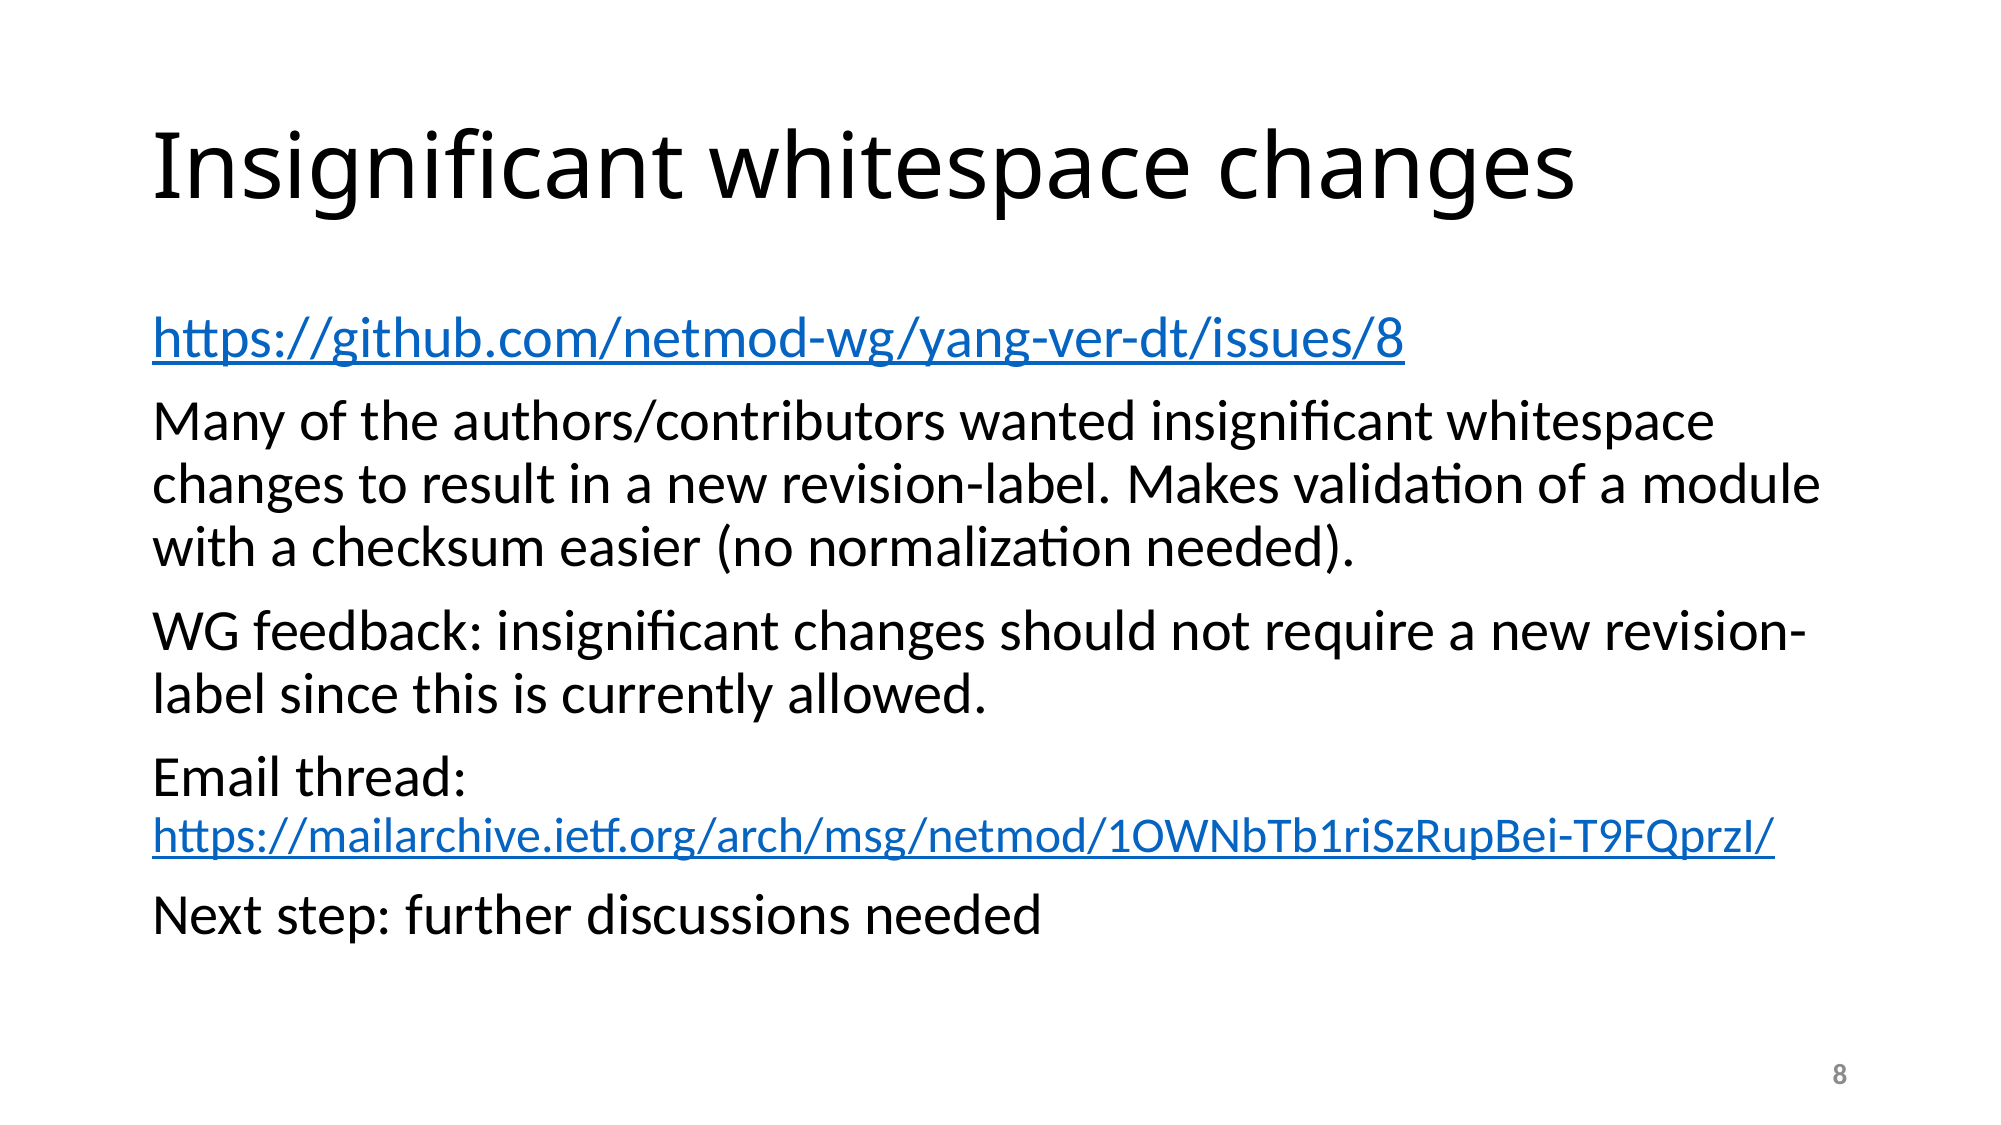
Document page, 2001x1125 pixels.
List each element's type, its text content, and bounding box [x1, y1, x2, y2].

title Insignificant whitespace changes [137, 59, 1863, 278]
list https://github.com/netmod-wg/yang-ver-dt/issues/8 Many of the authors/contributors wanted insignificant whitespace changes to result in a new revision-label. Makes validation of a module with a checksum easier (no normalization needed). WG feedback: insignificant changes should not require a new revision-label since this is currently allowed. Email thread: https://mailarchive.ietf.org/arch/msg/netmod/1OWNbTb1riSzRupBei-T9FQprzI/ Next step: further discussions needed [137, 299, 1863, 1014]
slide_number 8 [1412, 1042, 1863, 1103]
